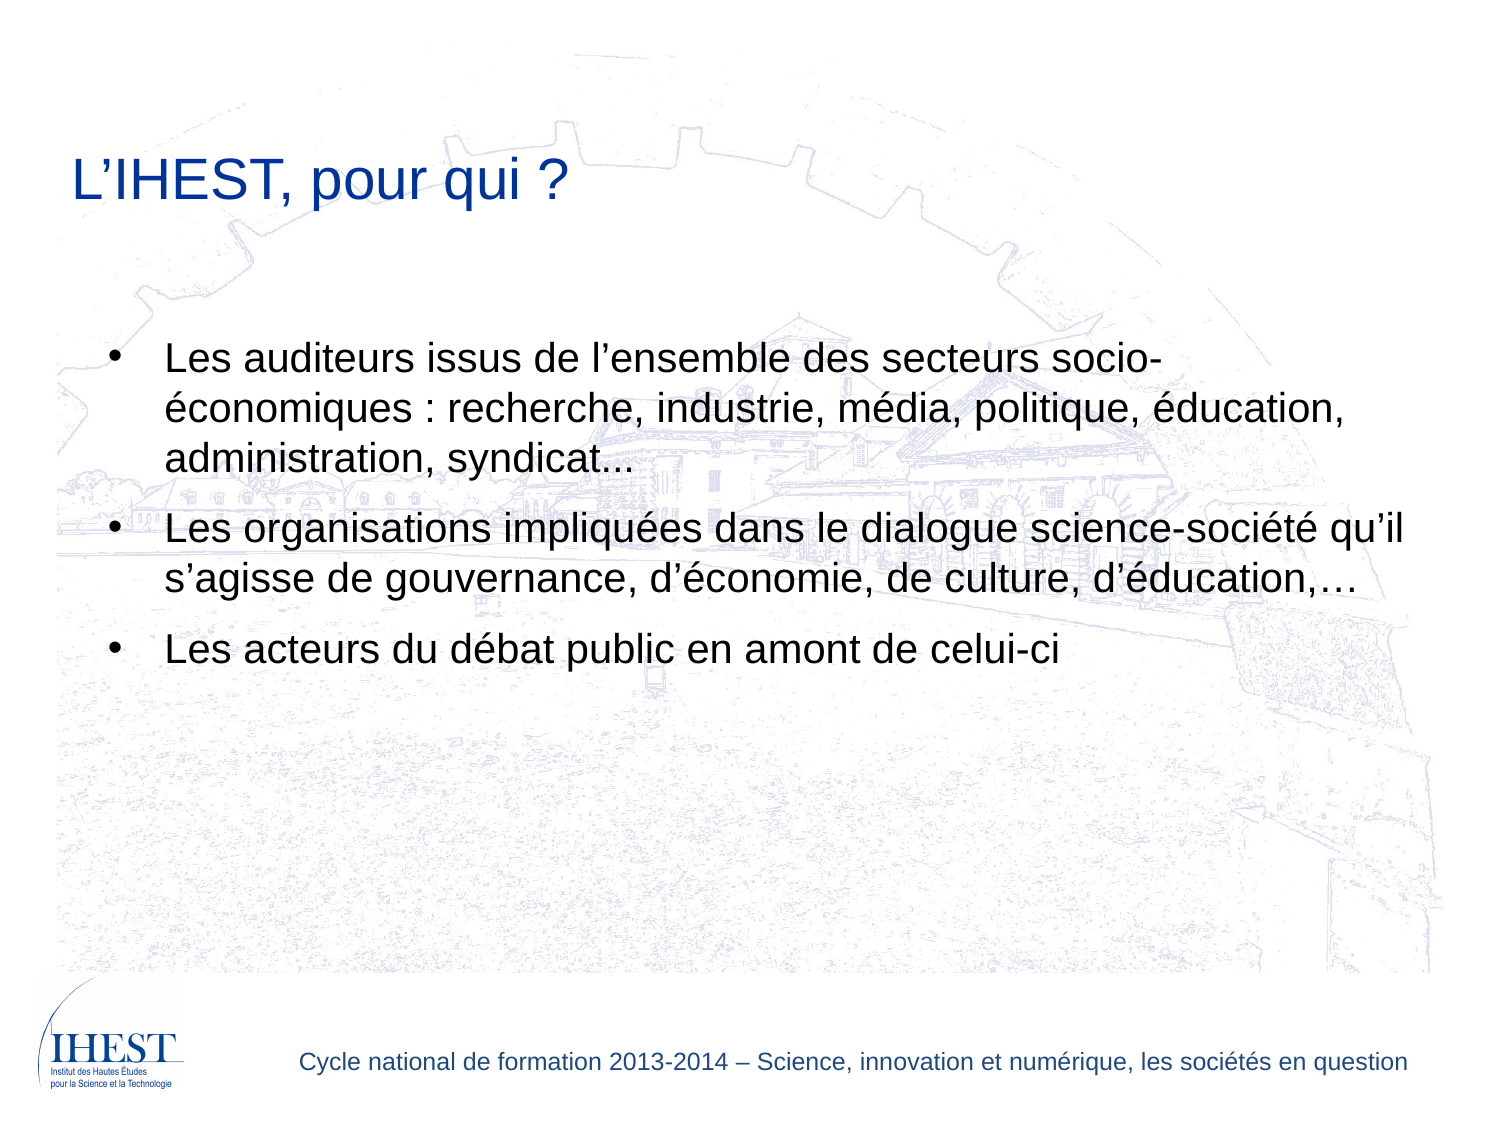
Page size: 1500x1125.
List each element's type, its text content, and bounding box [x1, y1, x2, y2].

list Les auditeurs issus de l’ensemble des secteurs socio-économiques : recherche, industrie, média, politique, éducation, administration, syndicat... Les organisations impliquées dans le dialogue science-société qu’il s’agisse de gouvernance, d’économie, de culture, d’éducation,… Les acteurs du débat public en amont de celui-ci [93, 322, 1444, 947]
title L’IHEST, pour qui ? [56, 133, 1444, 207]
picture [57, 45, 1443, 133]
picture [38, 207, 1443, 1089]
